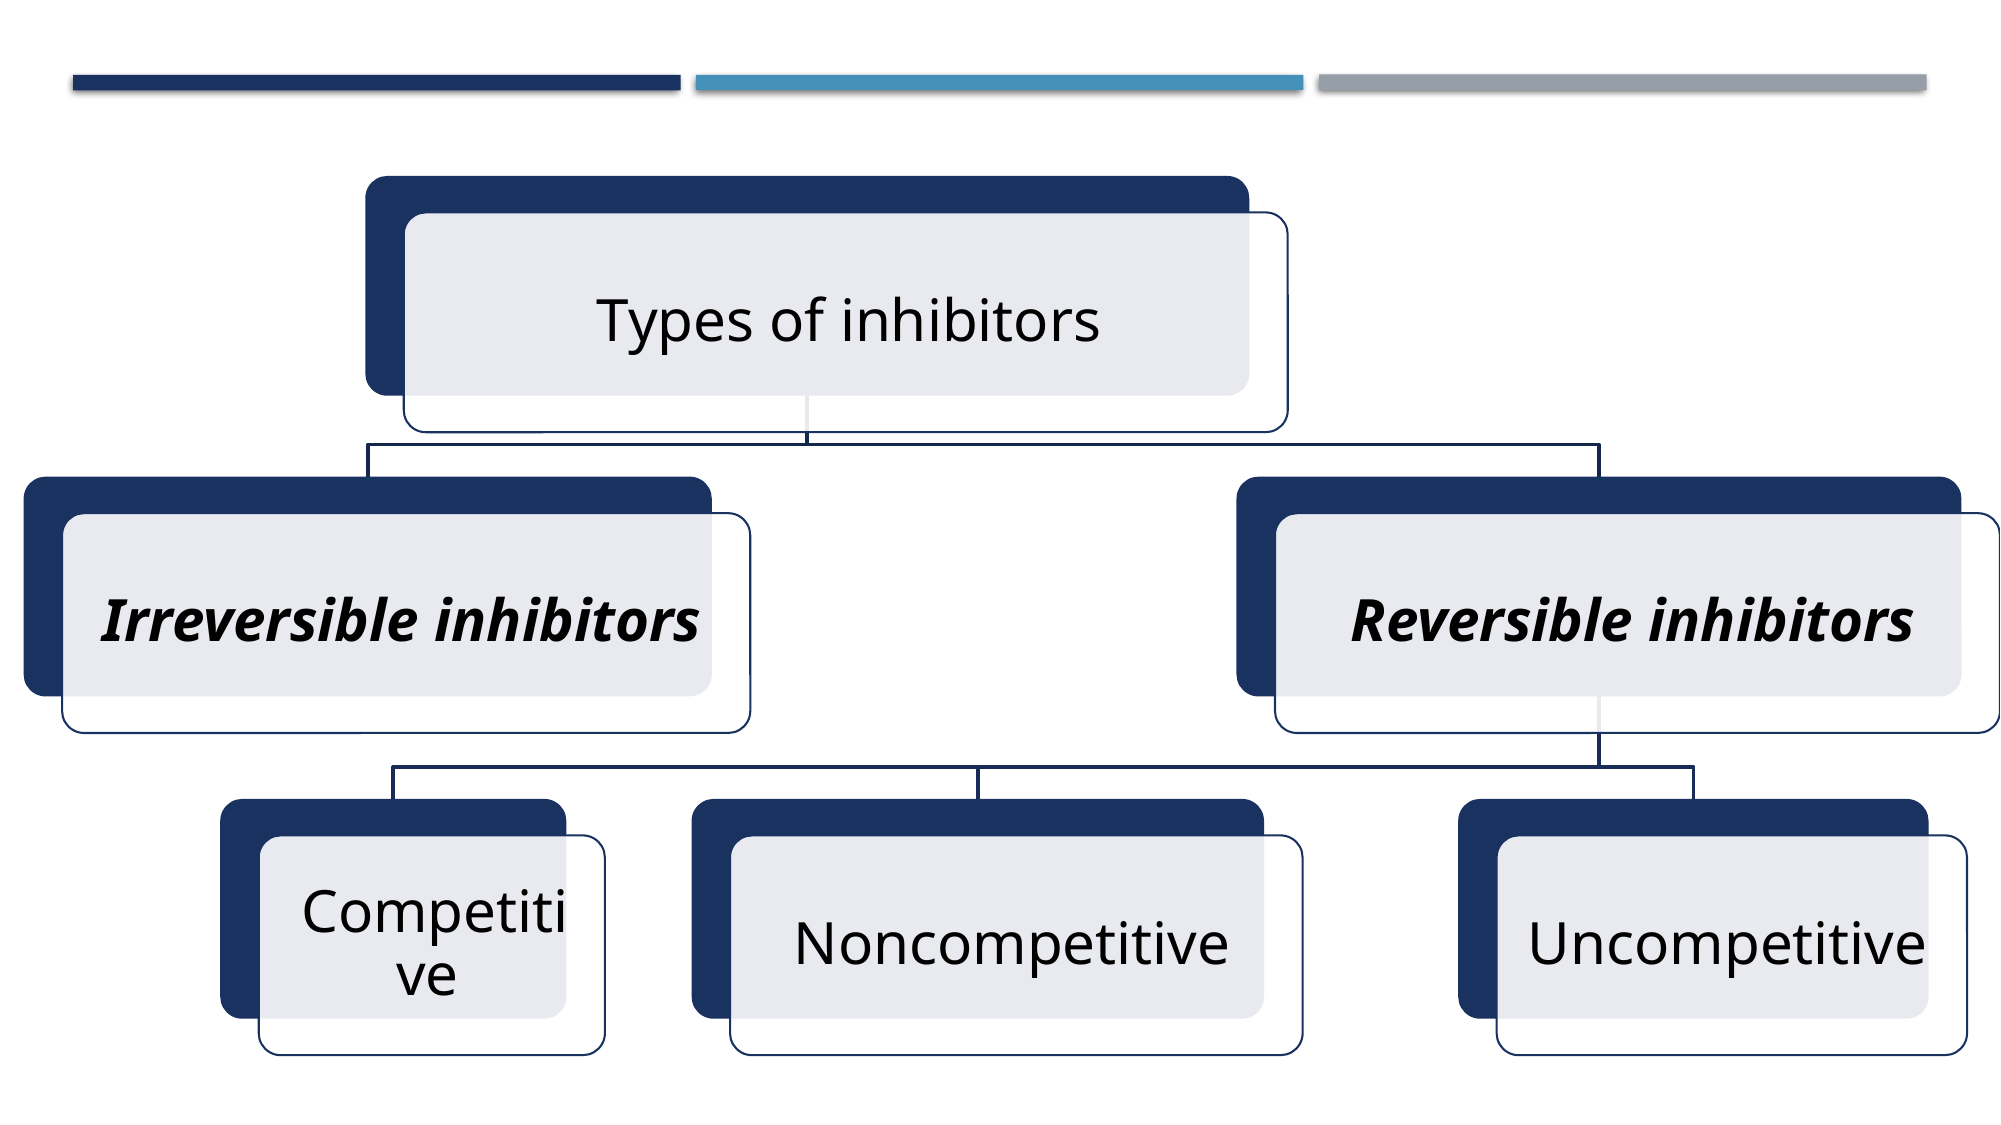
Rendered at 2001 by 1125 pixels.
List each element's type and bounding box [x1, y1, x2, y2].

text_box [61, 163, 2000, 1086]
